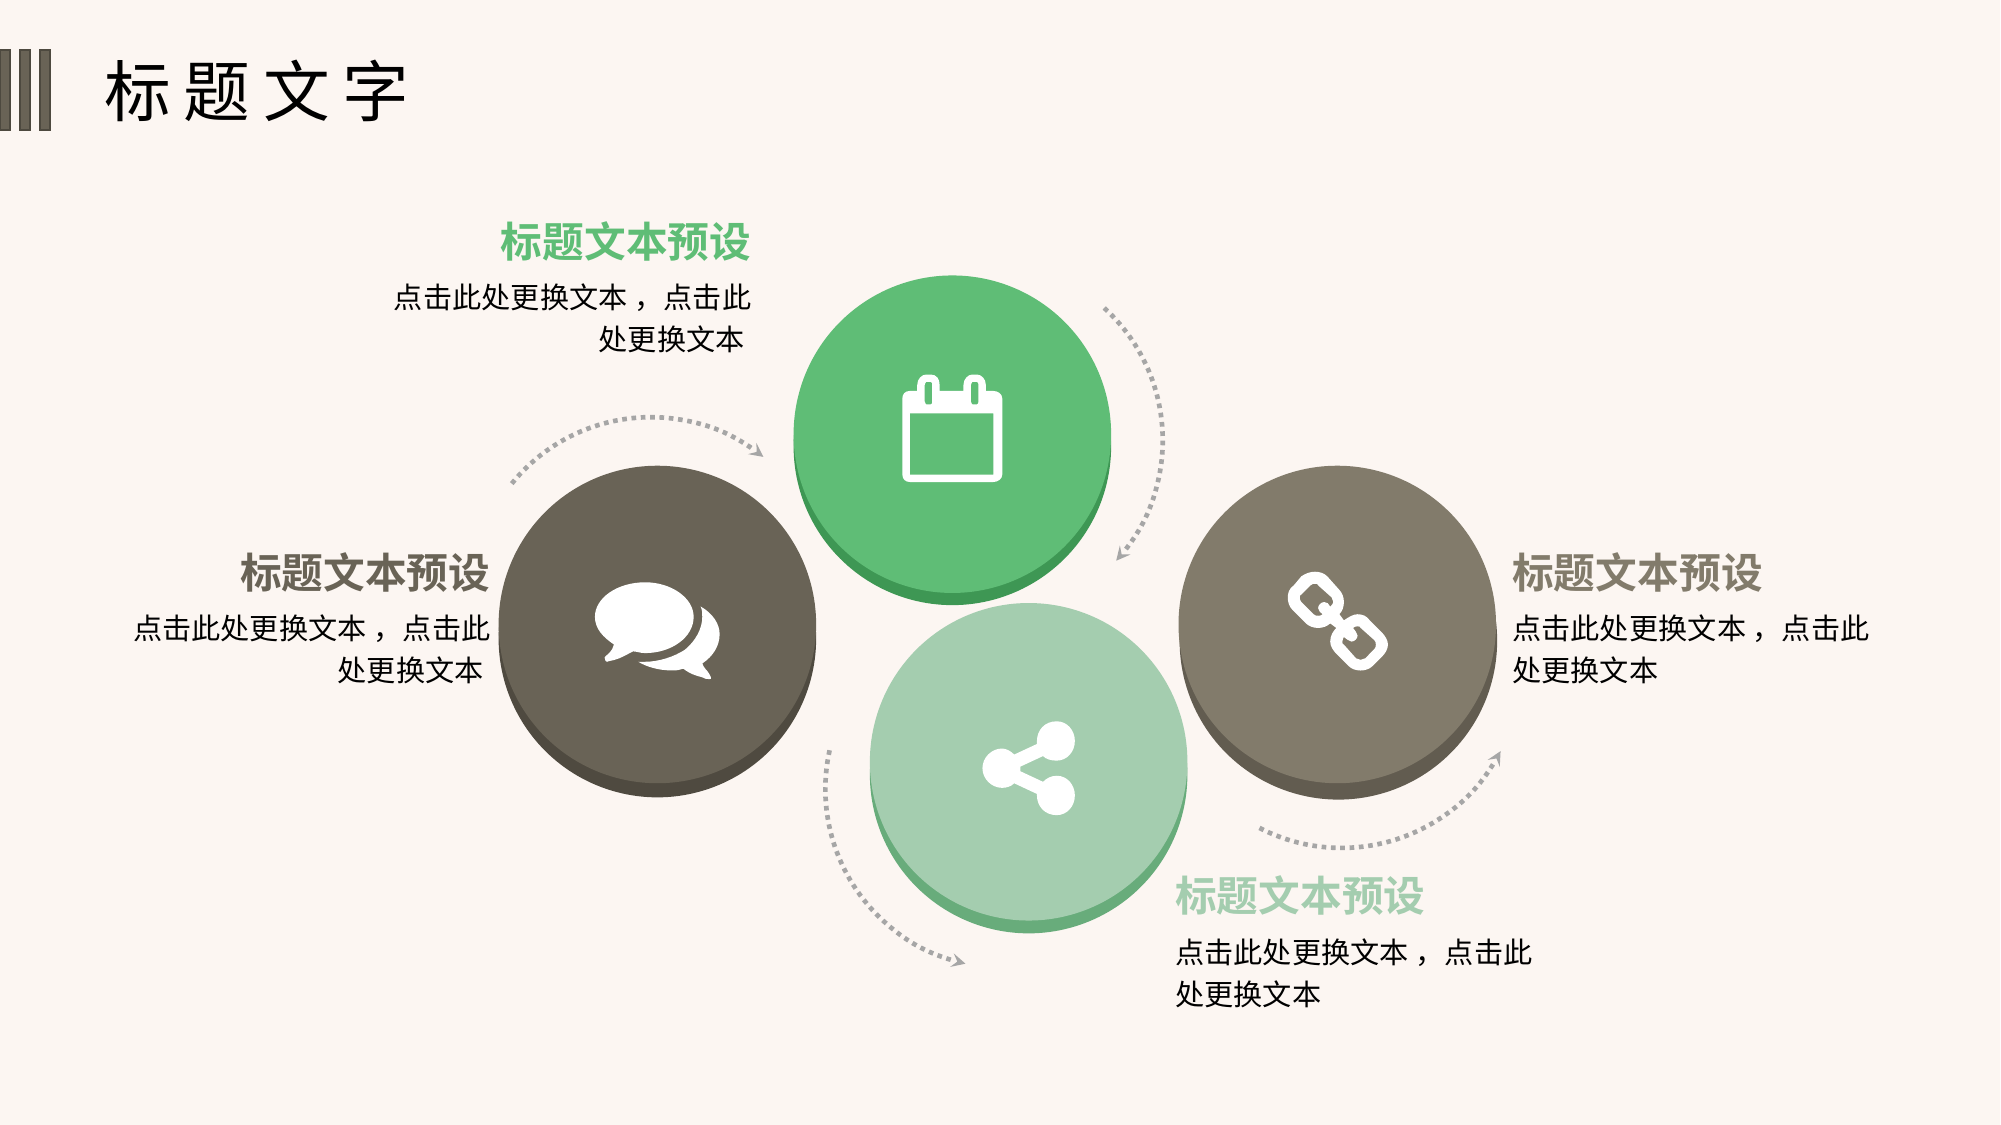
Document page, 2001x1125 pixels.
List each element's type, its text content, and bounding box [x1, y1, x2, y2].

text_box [126, 215, 1877, 1058]
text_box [0, 49, 50, 131]
text_box 标题文字 [90, 41, 530, 137]
